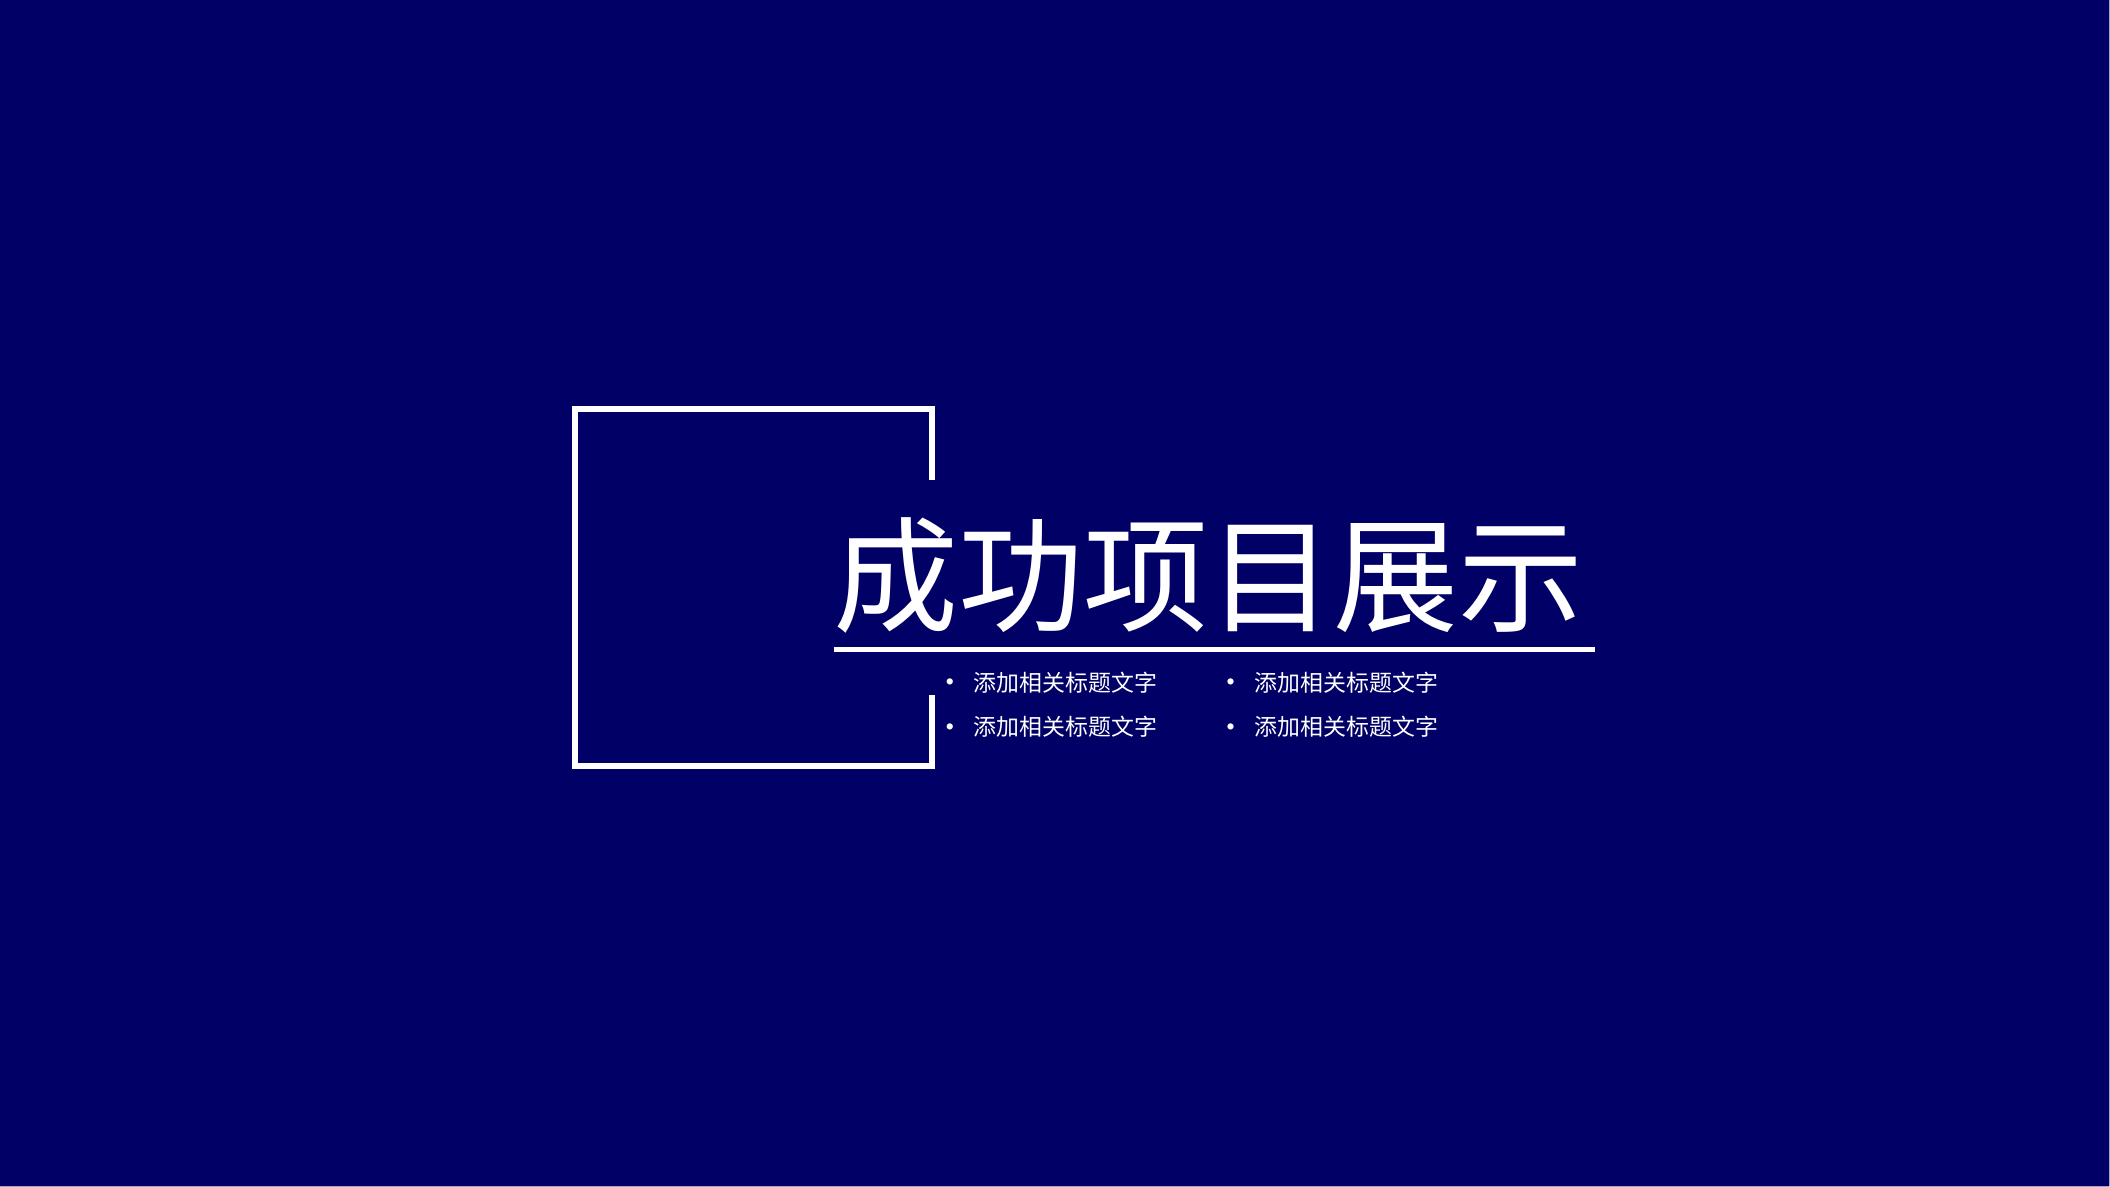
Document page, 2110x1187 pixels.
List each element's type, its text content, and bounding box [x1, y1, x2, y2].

text_box 添加相关标题文字 [1211, 705, 1454, 748]
text_box [0, 0, 2110, 1187]
text_box 添加相关标题文字 [931, 705, 1173, 748]
text_box 添加相关标题文字 [1211, 660, 1454, 703]
text_box [574, 408, 933, 767]
text_box 添加相关标题文字 [931, 660, 1173, 703]
